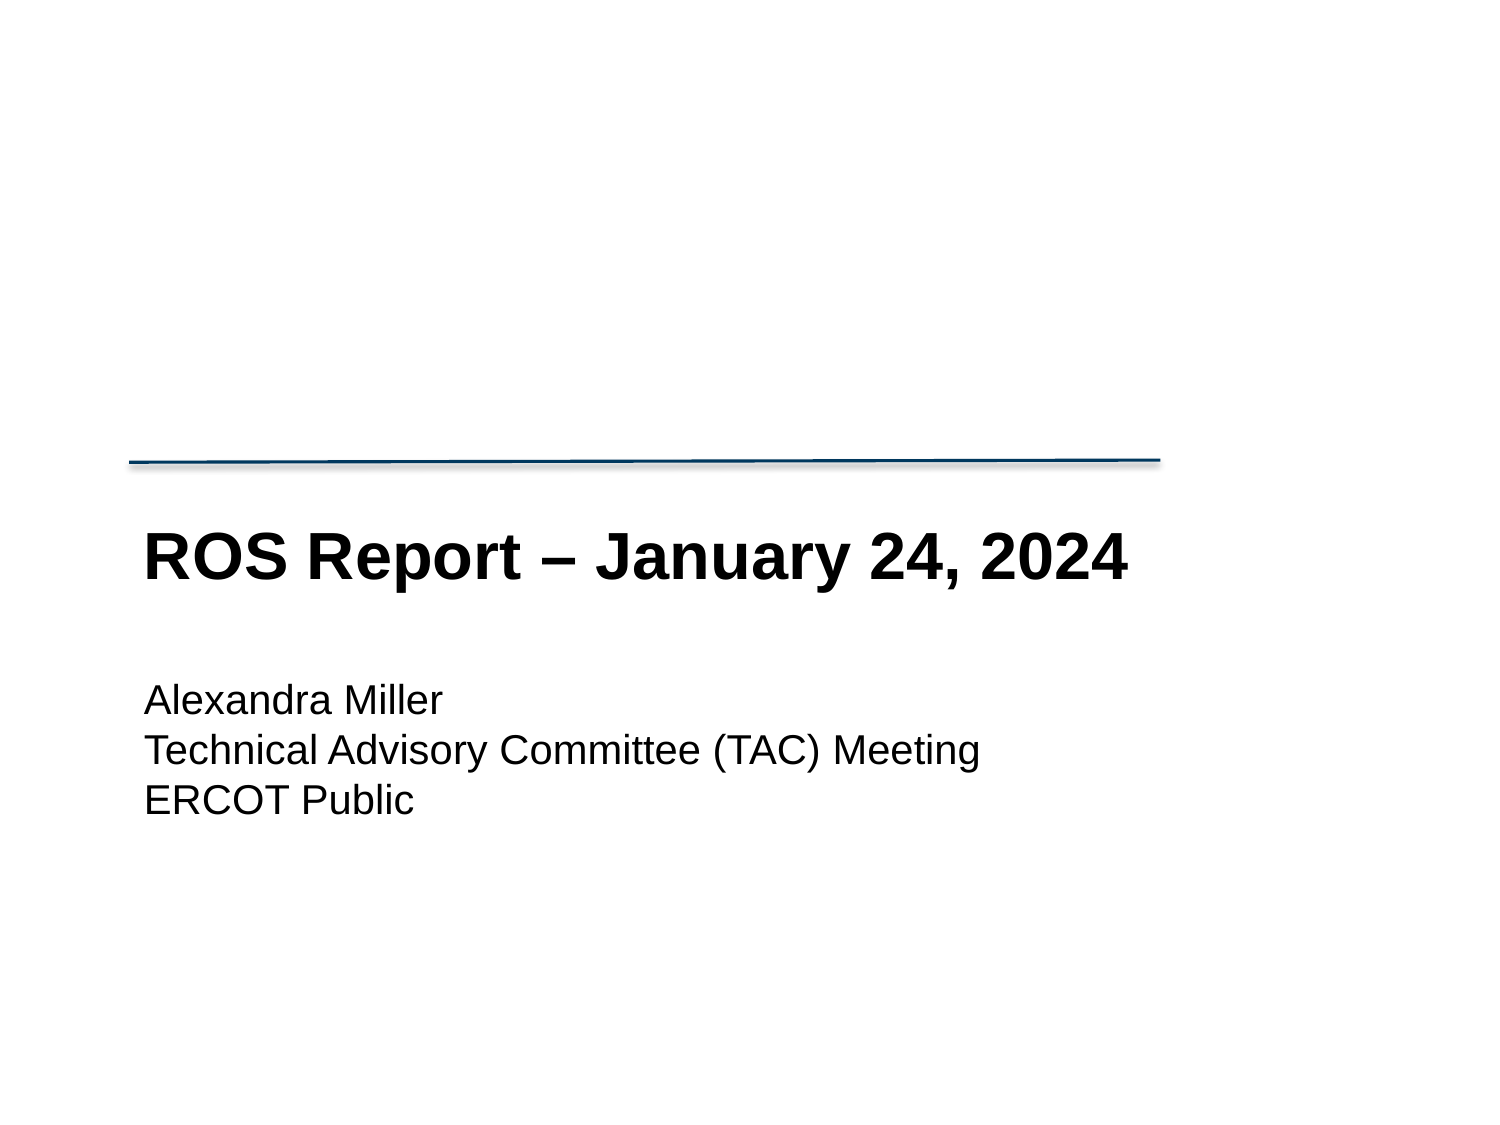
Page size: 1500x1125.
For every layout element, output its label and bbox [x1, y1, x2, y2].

text_box [128, 459, 1367, 845]
